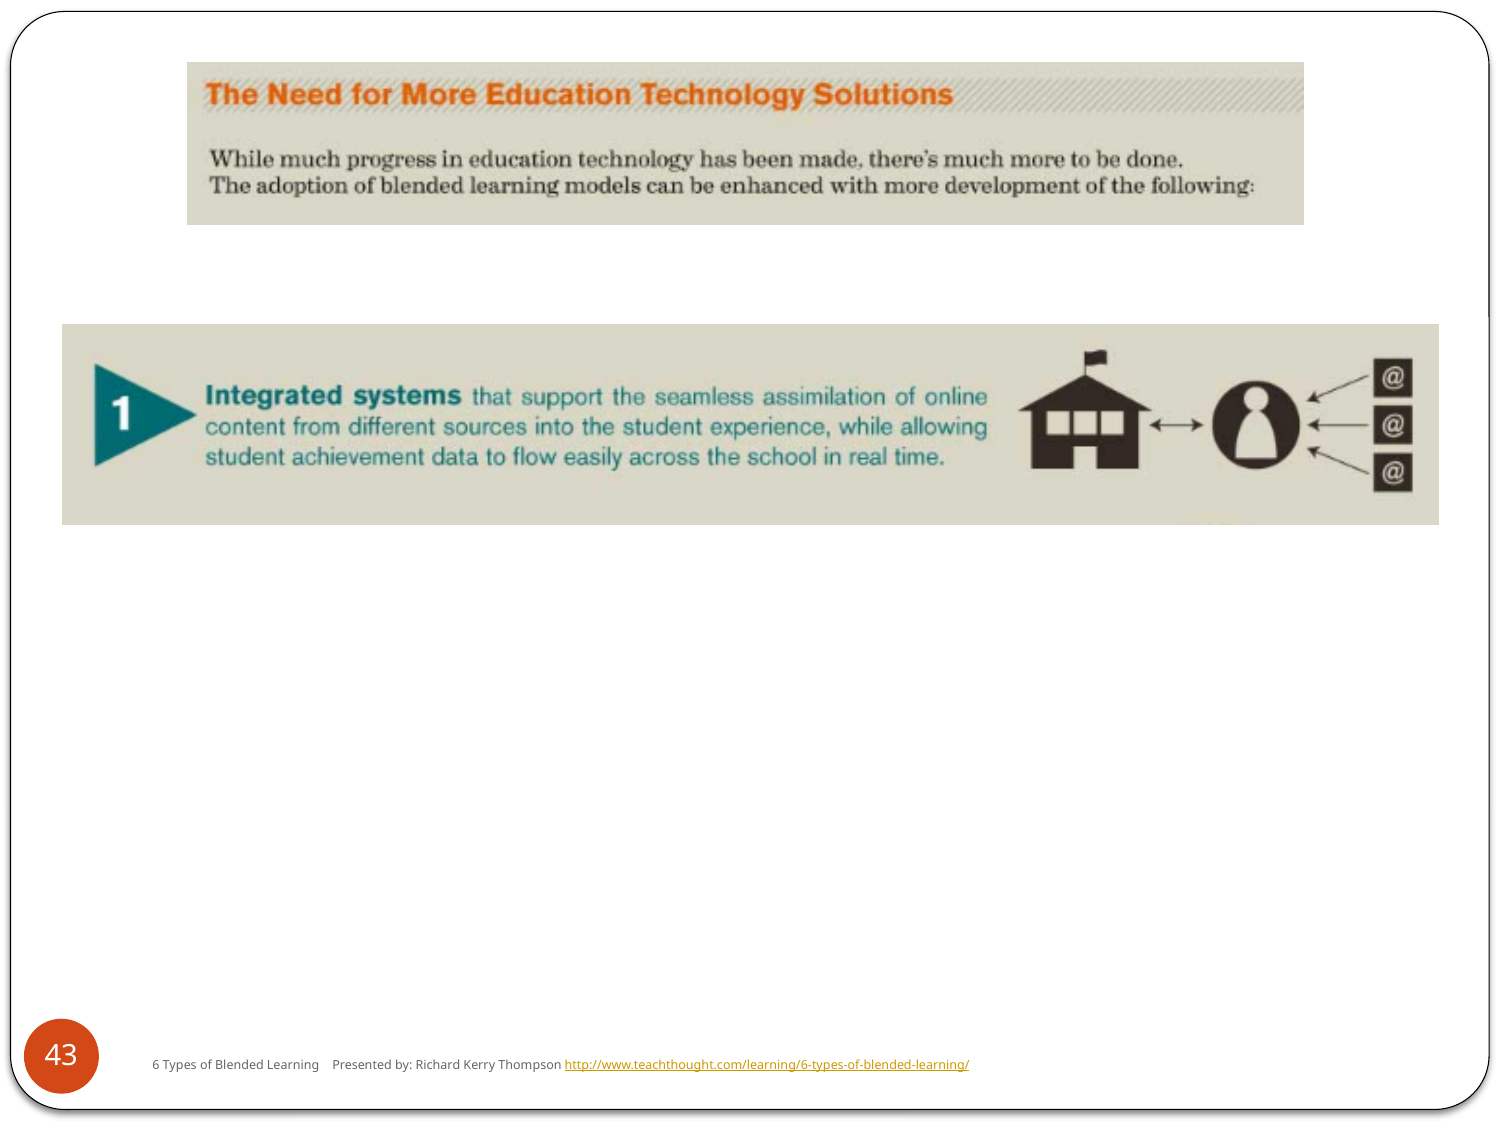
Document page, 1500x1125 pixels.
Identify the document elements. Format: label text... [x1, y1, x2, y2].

picture [62, 324, 1439, 526]
slide_number 43 [23, 1018, 99, 1094]
footer 6 Types of Blended Learning Presented by: Richard Kerry Thompson http://www.teachthought.com/learning/6-types-of-blended-learning/ [137, 1042, 988, 1103]
picture [187, 62, 1304, 226]
